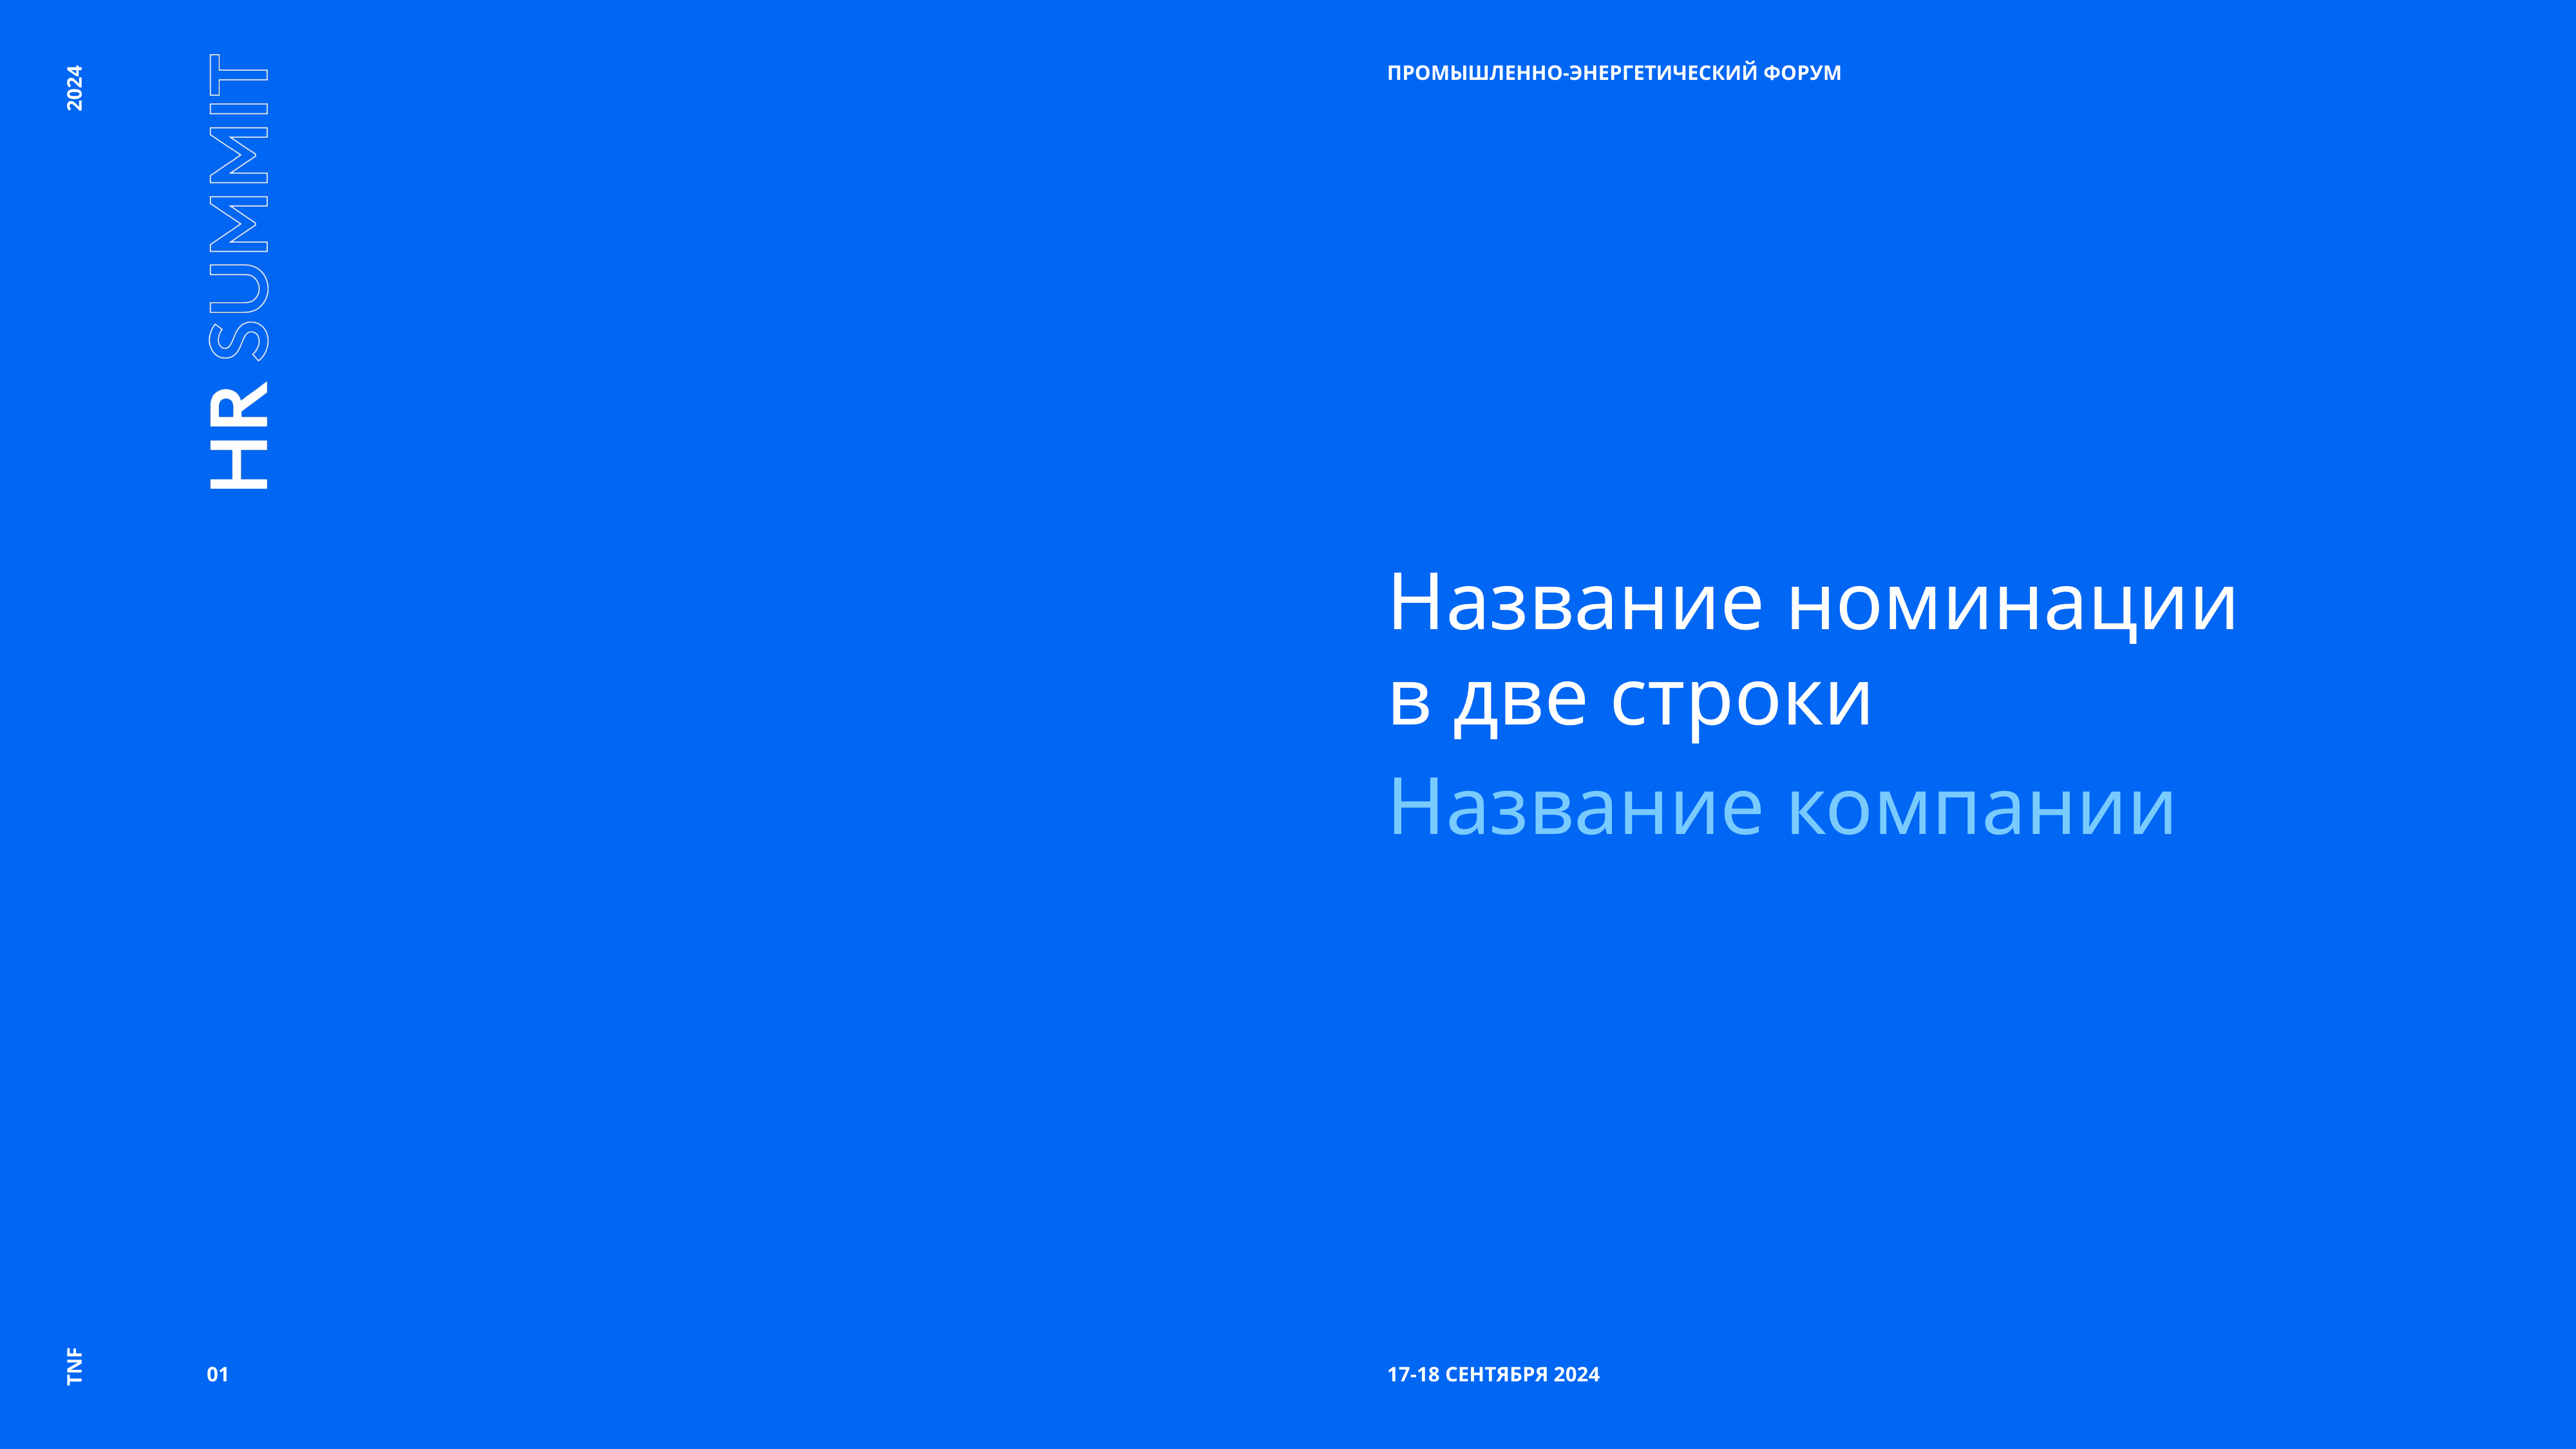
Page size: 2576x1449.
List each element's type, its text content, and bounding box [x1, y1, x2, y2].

picture [209, 55, 269, 488]
text_box Название номинации в две строки [1381, 545, 2512, 746]
text_box Название компании [1381, 749, 2526, 855]
